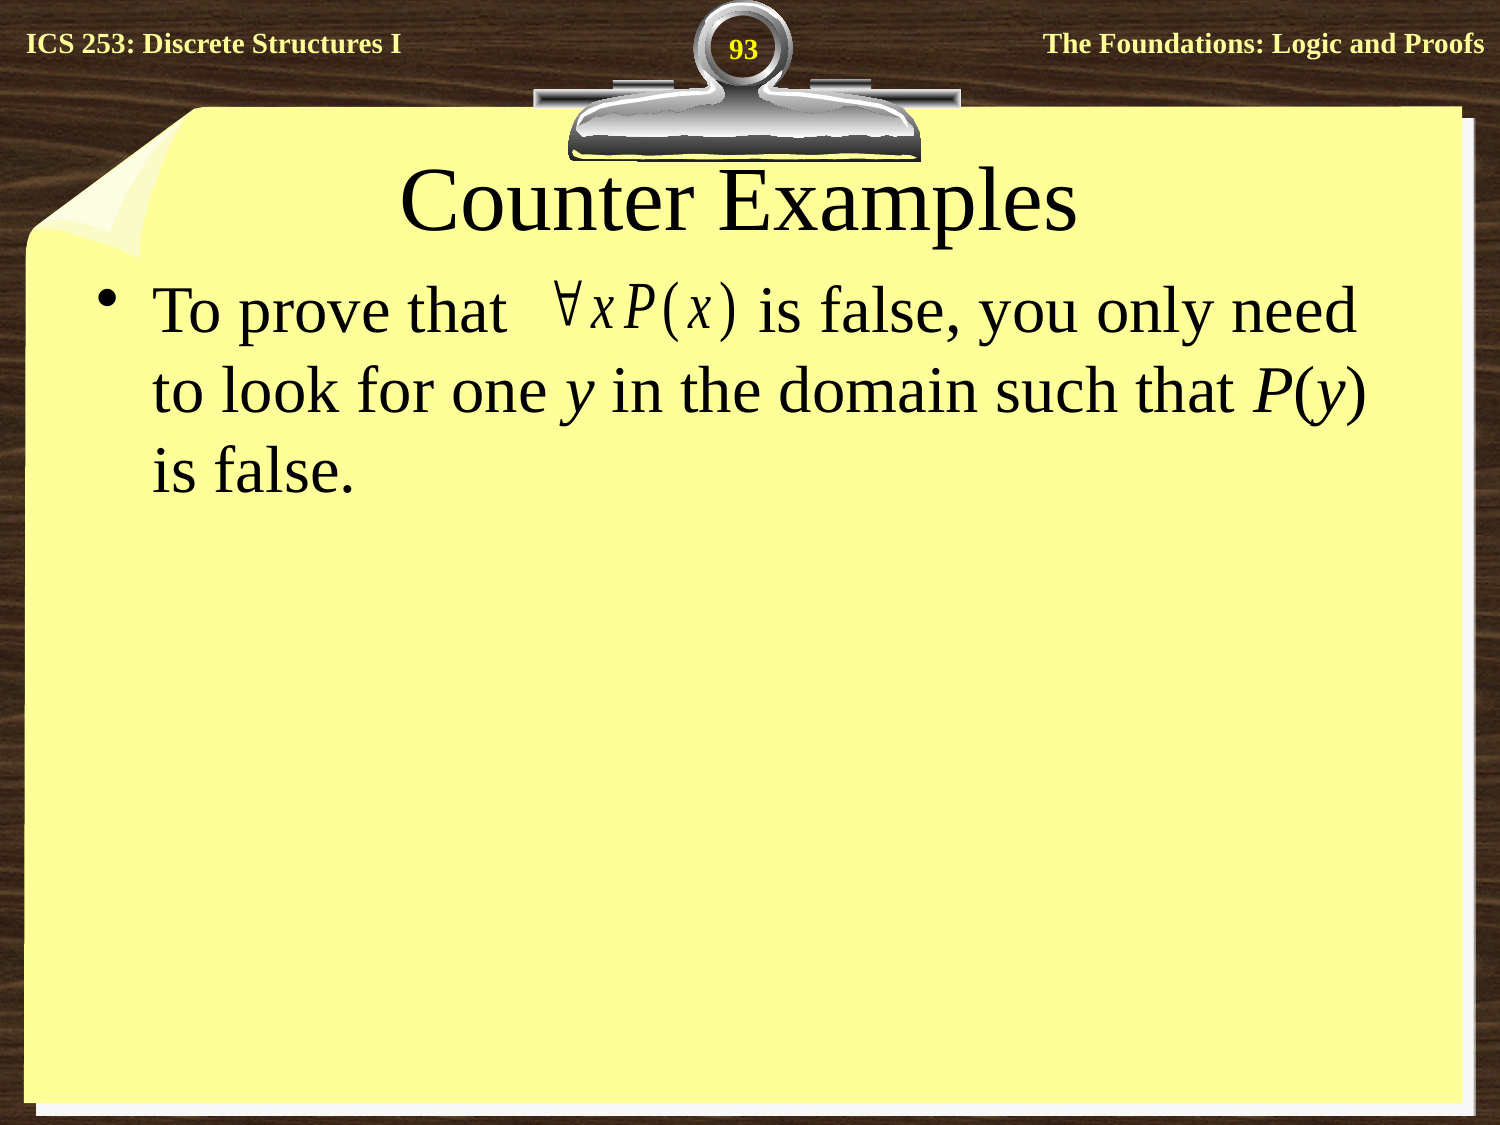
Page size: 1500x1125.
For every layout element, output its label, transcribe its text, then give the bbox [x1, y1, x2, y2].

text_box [537, 266, 747, 354]
list To prove that is false, you only need to look for one y in the domain such that P(y) is false. [81, 257, 1405, 1079]
slide_number 93 [423, 5, 774, 91]
title Counter Examples [77, 140, 1403, 246]
picture [0, 0, 1500, 1125]
